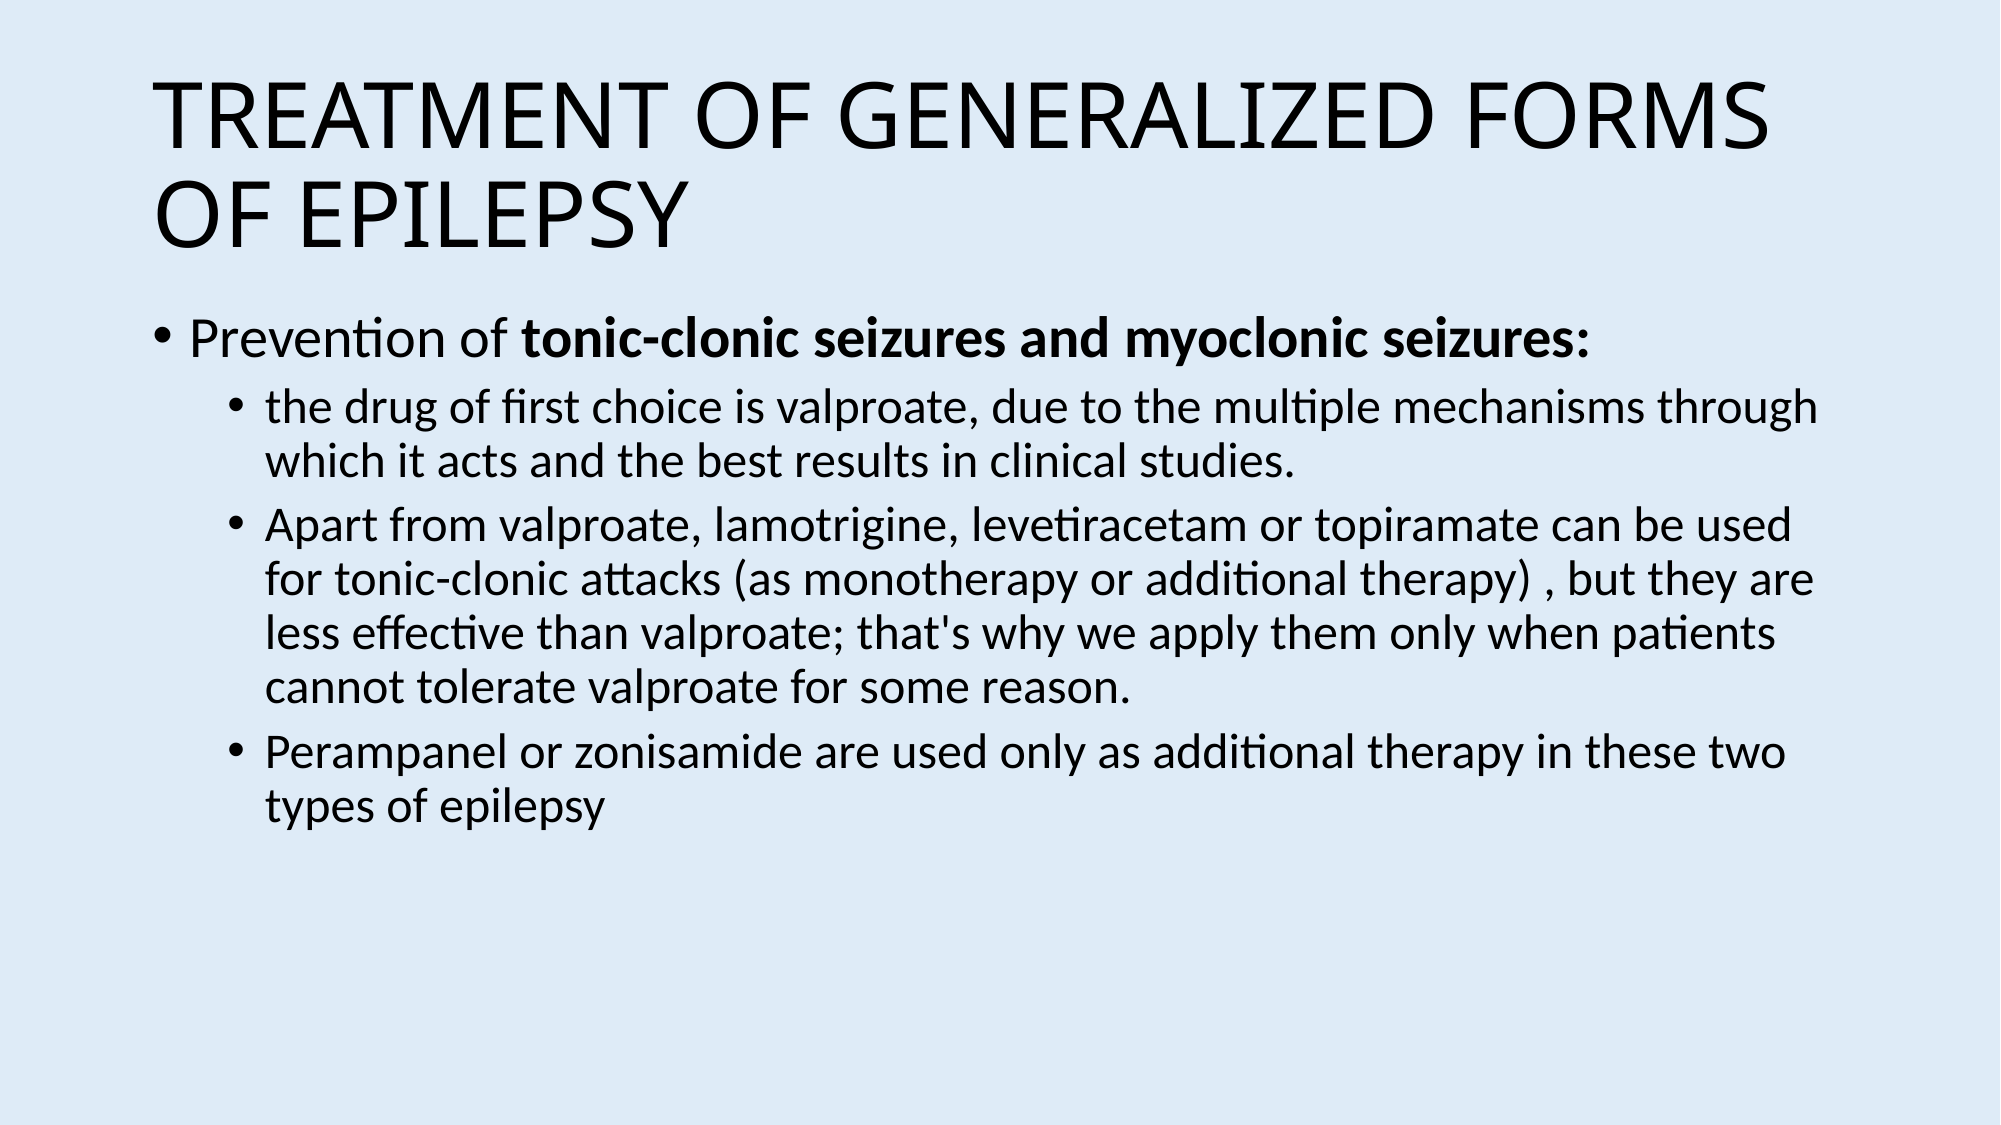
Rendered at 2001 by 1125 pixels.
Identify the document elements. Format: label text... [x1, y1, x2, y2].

title TREATMENT OF GENERALIZED FORMS OF EPILEPSY [137, 59, 1863, 278]
list Prevention of tonic-clonic seizures and myoclonic seizures: the drug of first choice is valproate, due to the multiple mechanisms through which it acts and the best results in clinical studies. Apart from valproate, lamotrigine, levetiracetam or topiramate can be used for tonic-clonic attacks (as monotherapy or additional therapy) , but they are less effective than valproate; that's why we apply them only when patients cannot tolerate valproate for some reason. Perampanel or zonisamide are used only as additional therapy in these two types of epilepsy [137, 299, 1863, 1014]
